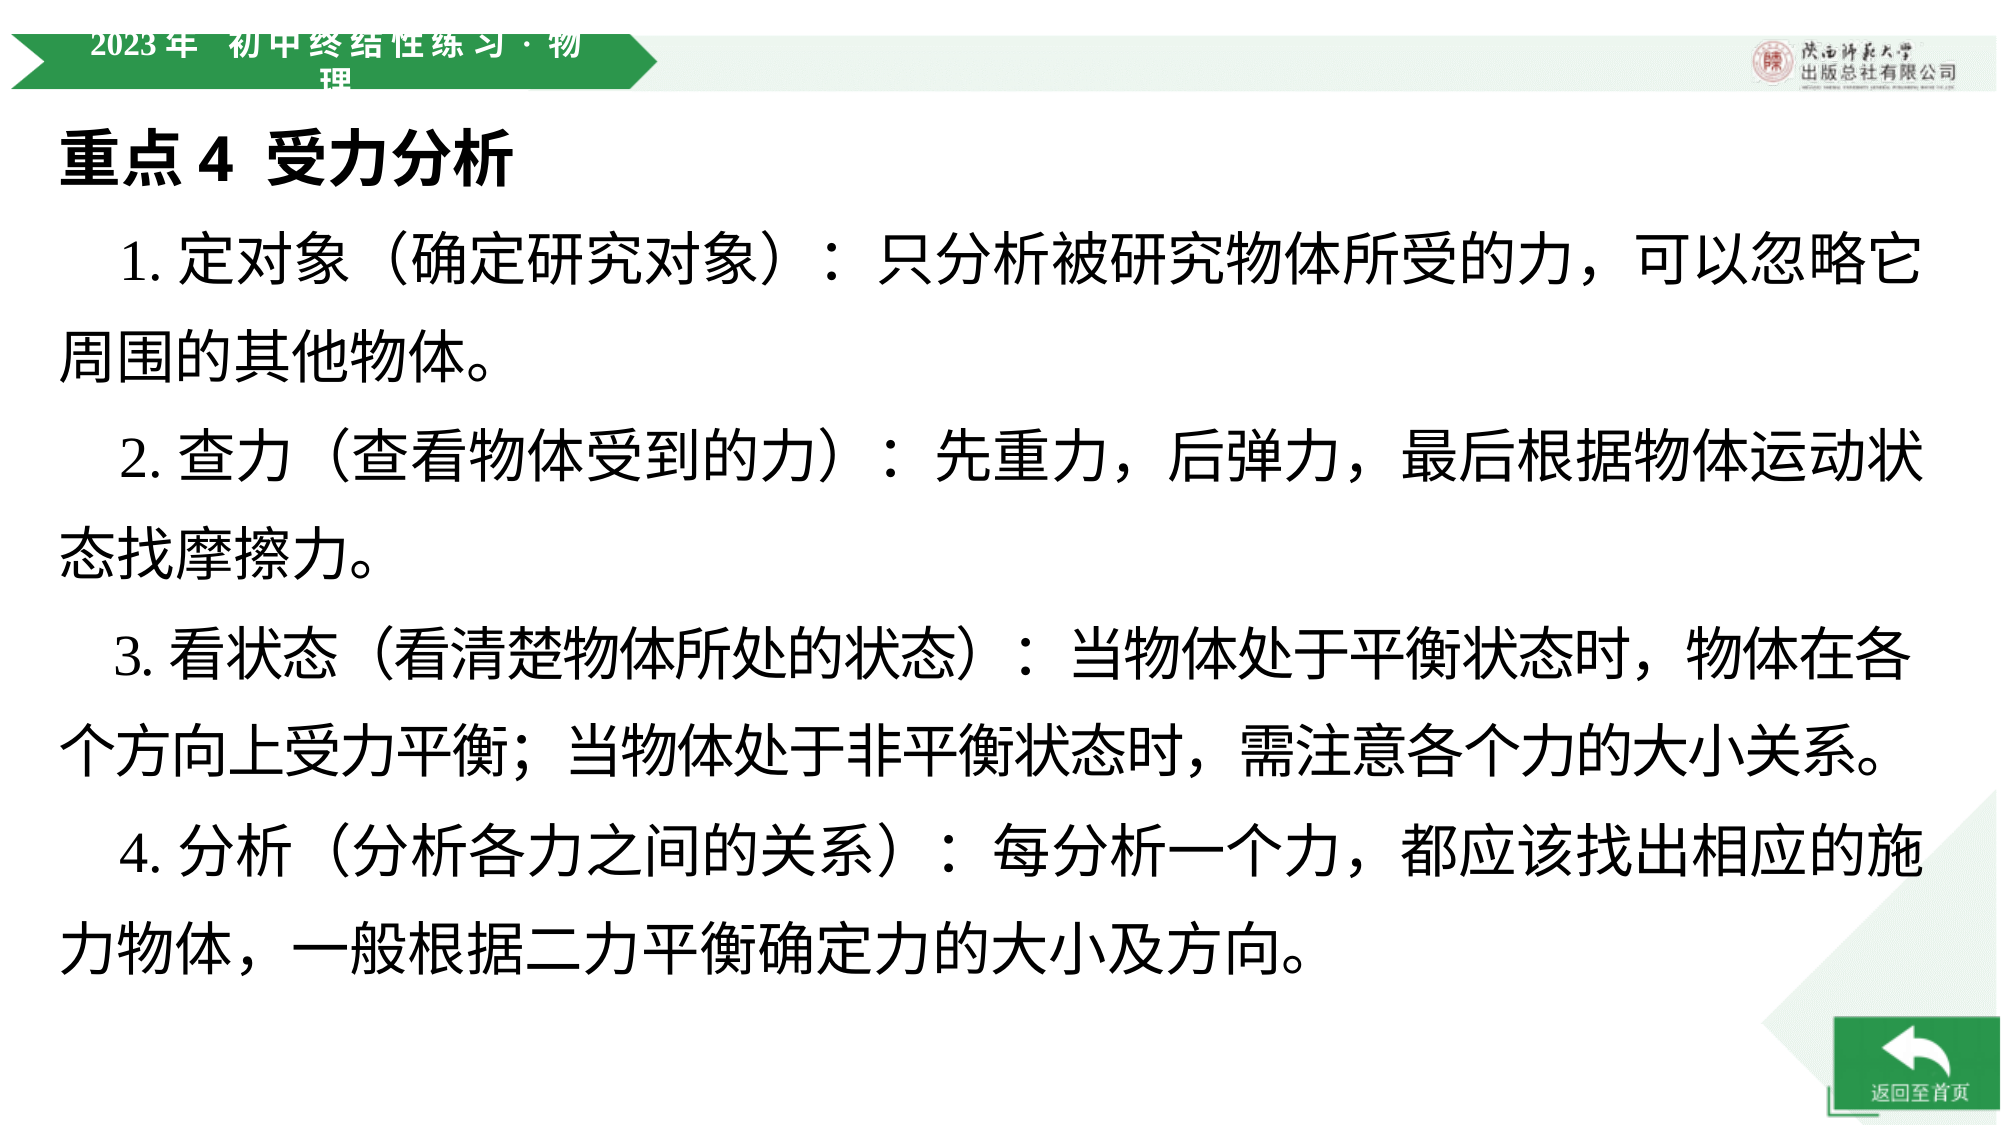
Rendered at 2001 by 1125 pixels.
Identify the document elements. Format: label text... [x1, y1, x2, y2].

picture [0, 0, 2001, 1125]
text_box 4.分析（分析各力之间的关系）：每分析一个力，都应该找出相应的施力物体，一般根据二力平衡确定力的大小及方向。 [58, 786, 1941, 973]
text_box 1.定对象（确定研究对象）：只分析被研究物体所受的力，可以忽略它周围的其他物体。 [58, 194, 1941, 381]
text_box 2.查力（查看物体受到的力）：先重力，后弹力，最后根据物体运动状态找摩擦力。 [58, 390, 1941, 578]
text_box 3.看状态（看清楚物体所处的状态）：当物体处于平衡状态时，物体在各个方向上受力平衡；当物体处于非平衡状态时，需注意各个力的大小关系。 [58, 588, 1941, 776]
text_box 重点4 受力分析 [58, 88, 1941, 194]
